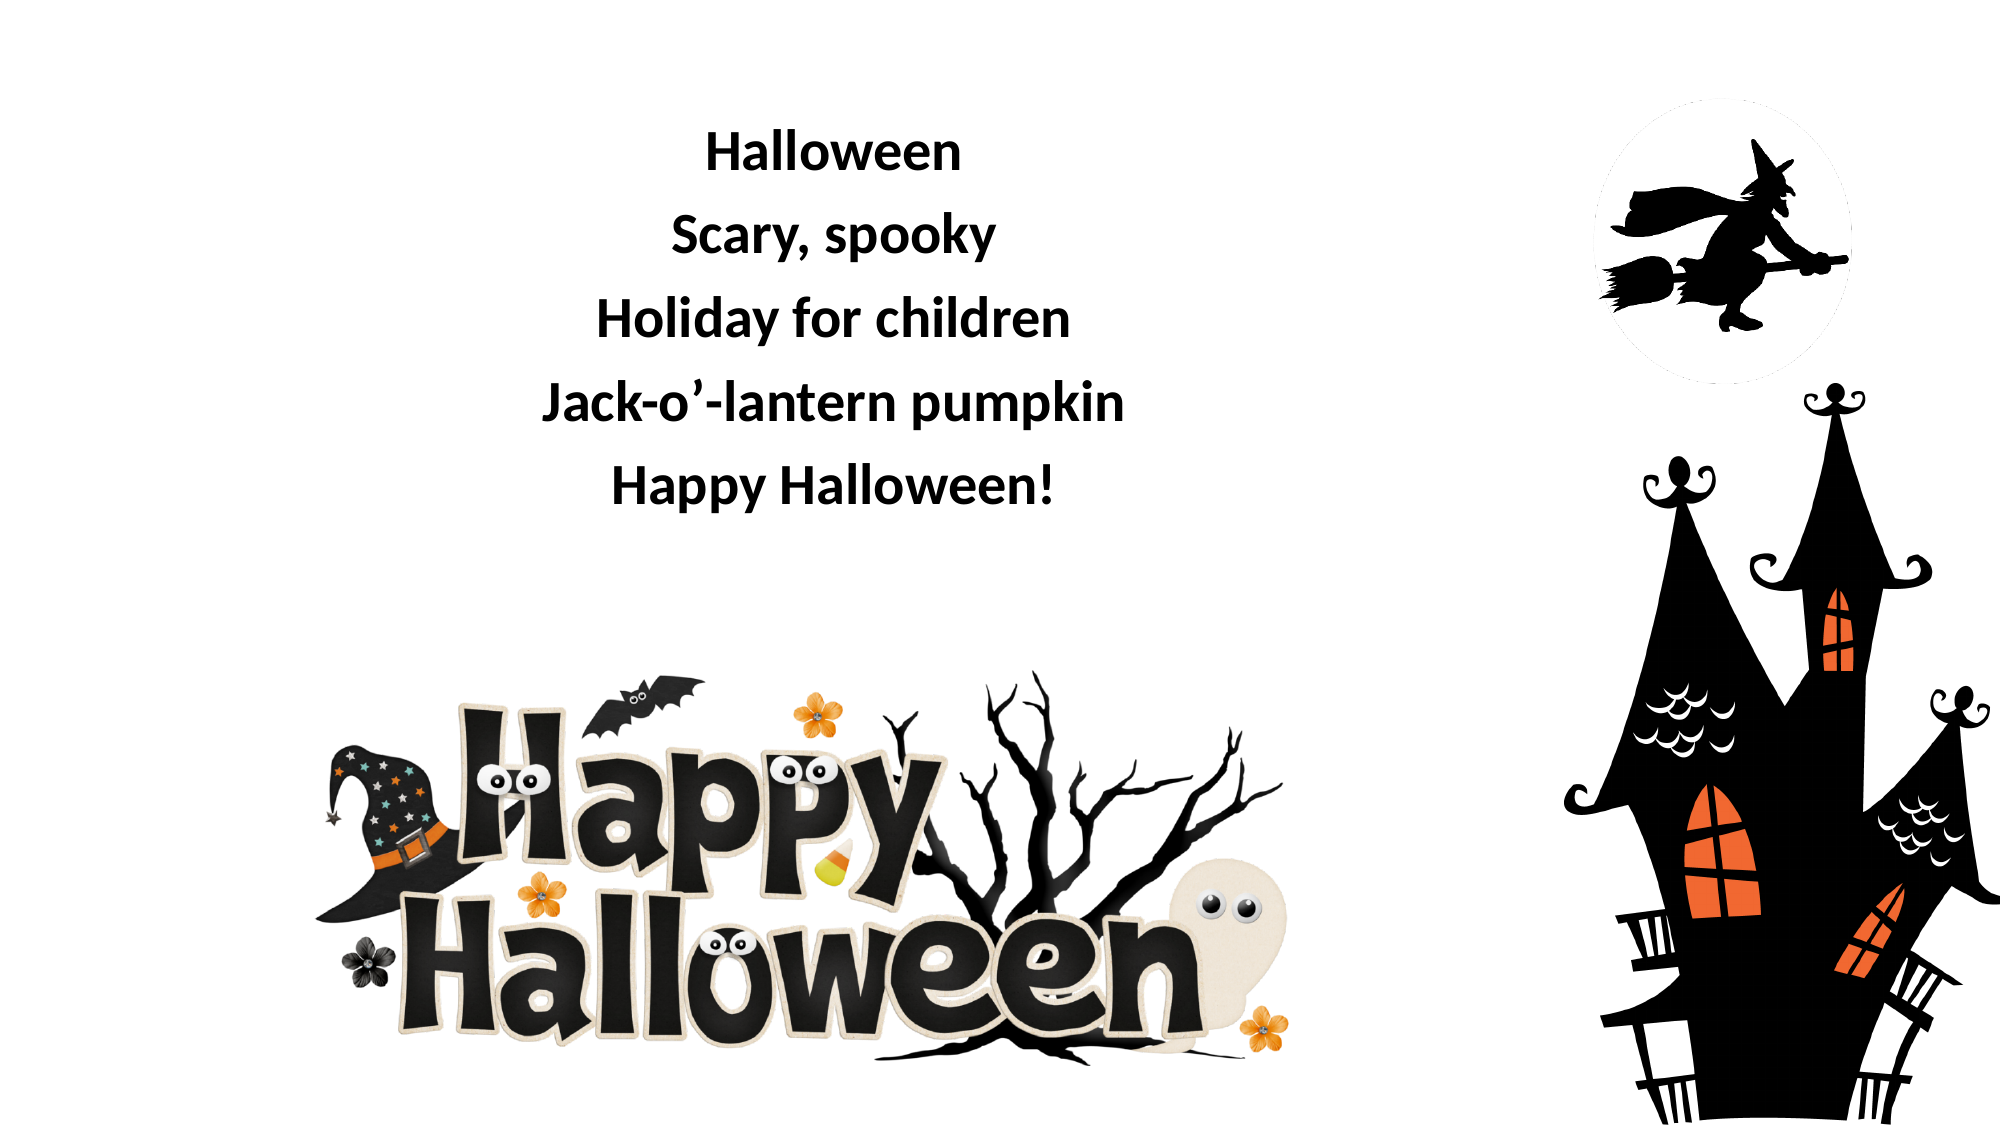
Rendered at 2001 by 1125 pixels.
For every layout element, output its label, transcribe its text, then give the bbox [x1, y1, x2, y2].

text_box Halloween Scary, spooky Holiday for children Jack-o’-lantern pumpkin Happy Halloween! [89, 112, 1579, 755]
picture [304, 658, 1305, 1078]
picture [1564, 98, 2000, 1125]
